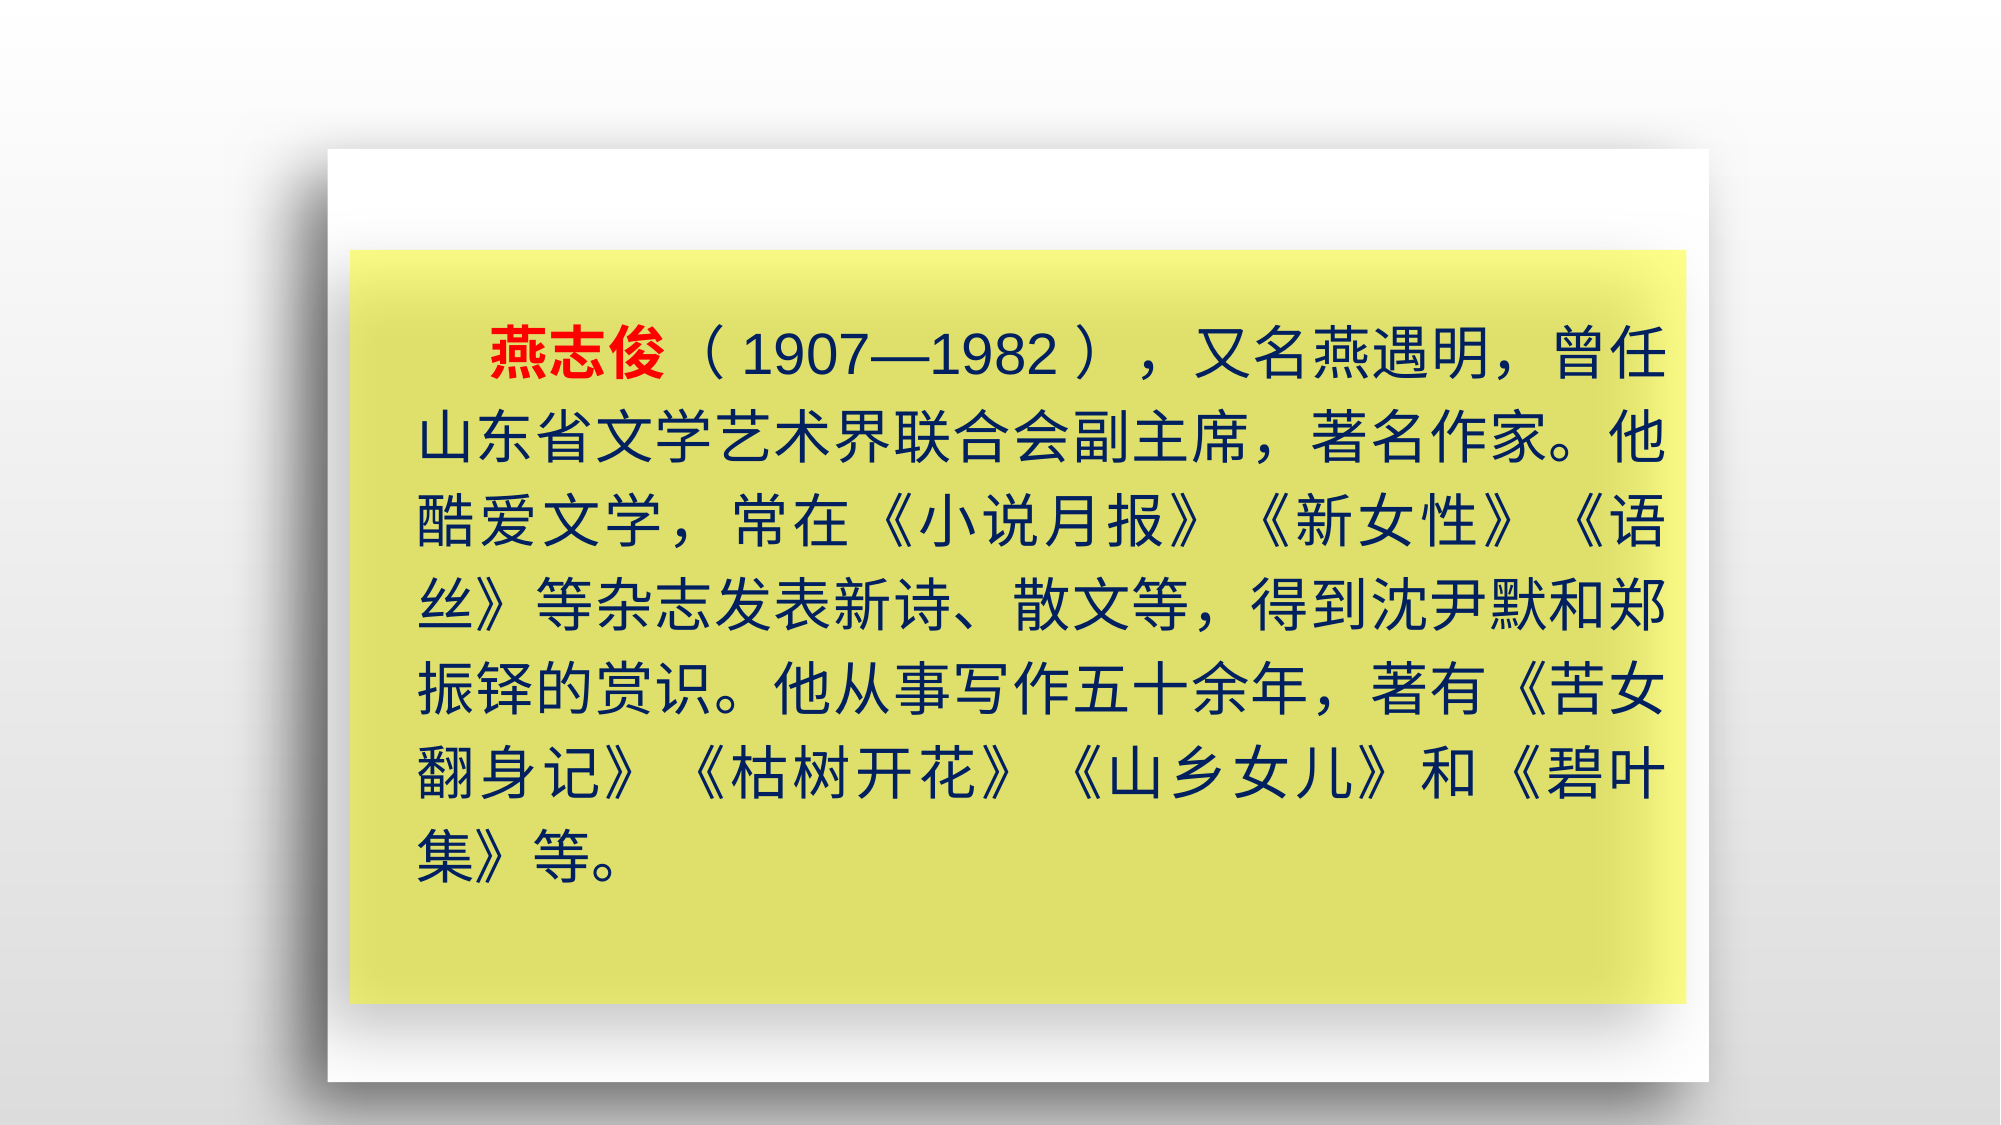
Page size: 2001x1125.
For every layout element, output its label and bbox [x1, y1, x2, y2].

text_box [327, 148, 1710, 1083]
text_box [349, 249, 1687, 1004]
